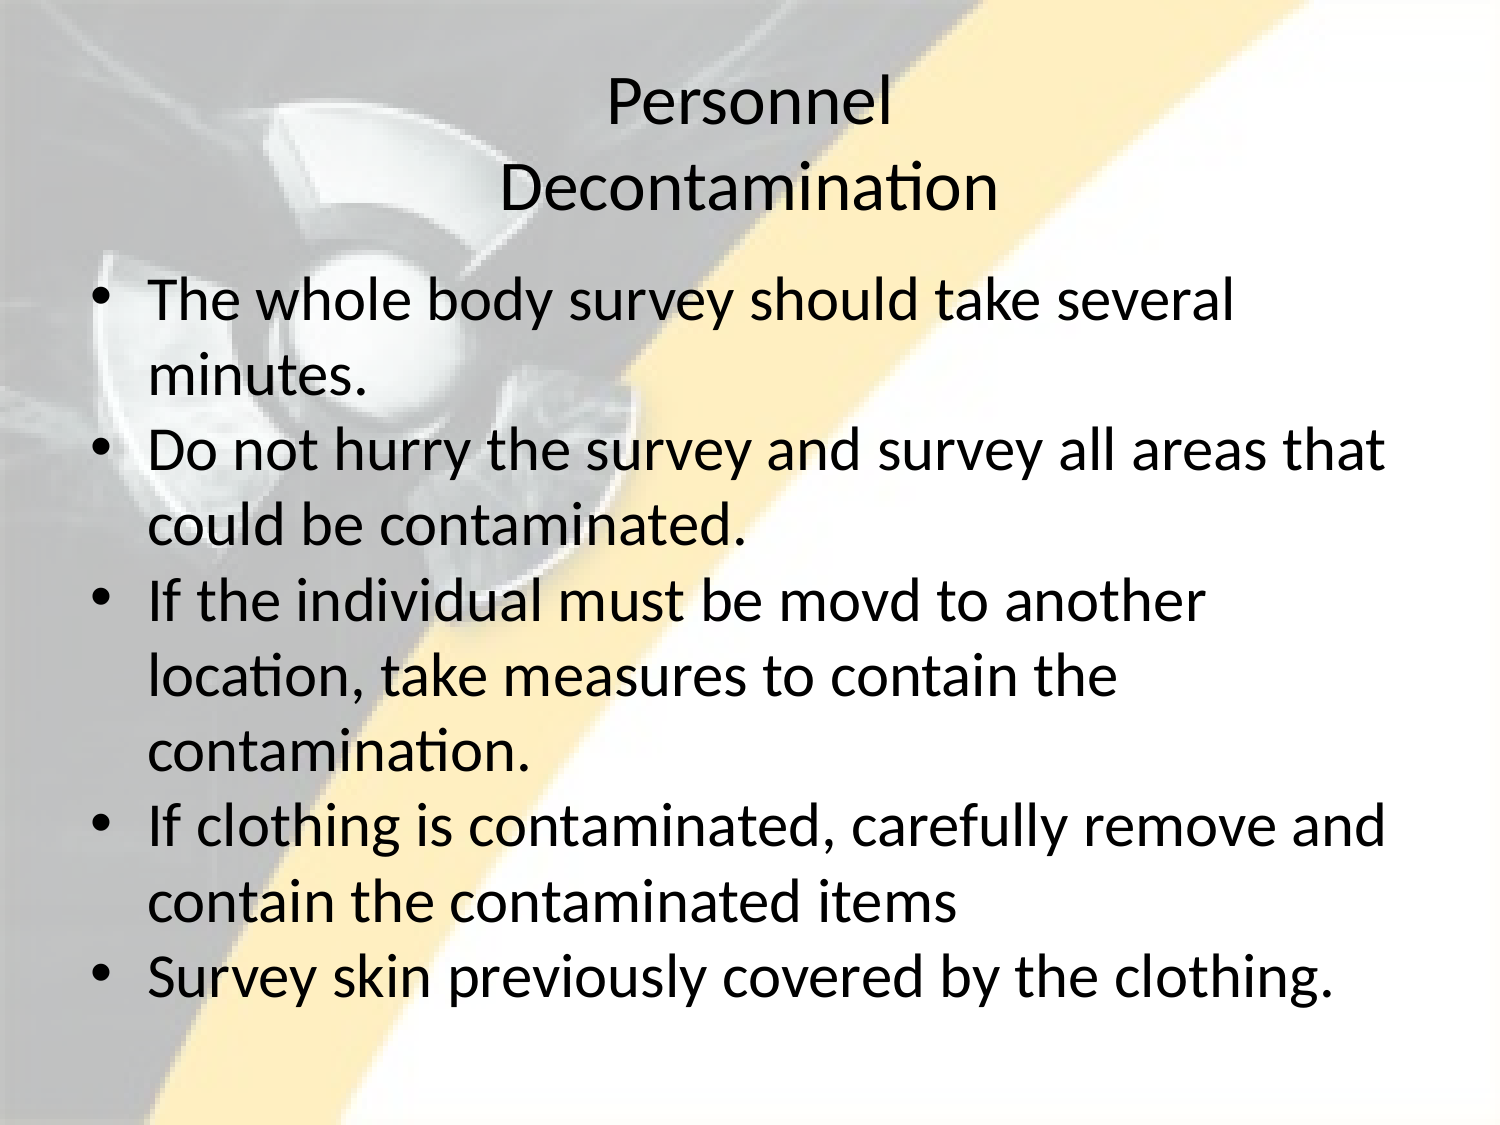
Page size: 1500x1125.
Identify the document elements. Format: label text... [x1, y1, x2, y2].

list The whole body survey should take several minutes. Do not hurry the survey and survey all areas that could be contaminated. If the individual must be movd to another location, take measures to contain the contamination. If clothing is contaminated, carefully remove and contain the contaminated items Survey skin previously covered by the clothing. [75, 249, 1425, 1025]
title Personnel Decontamination [75, 45, 1425, 233]
